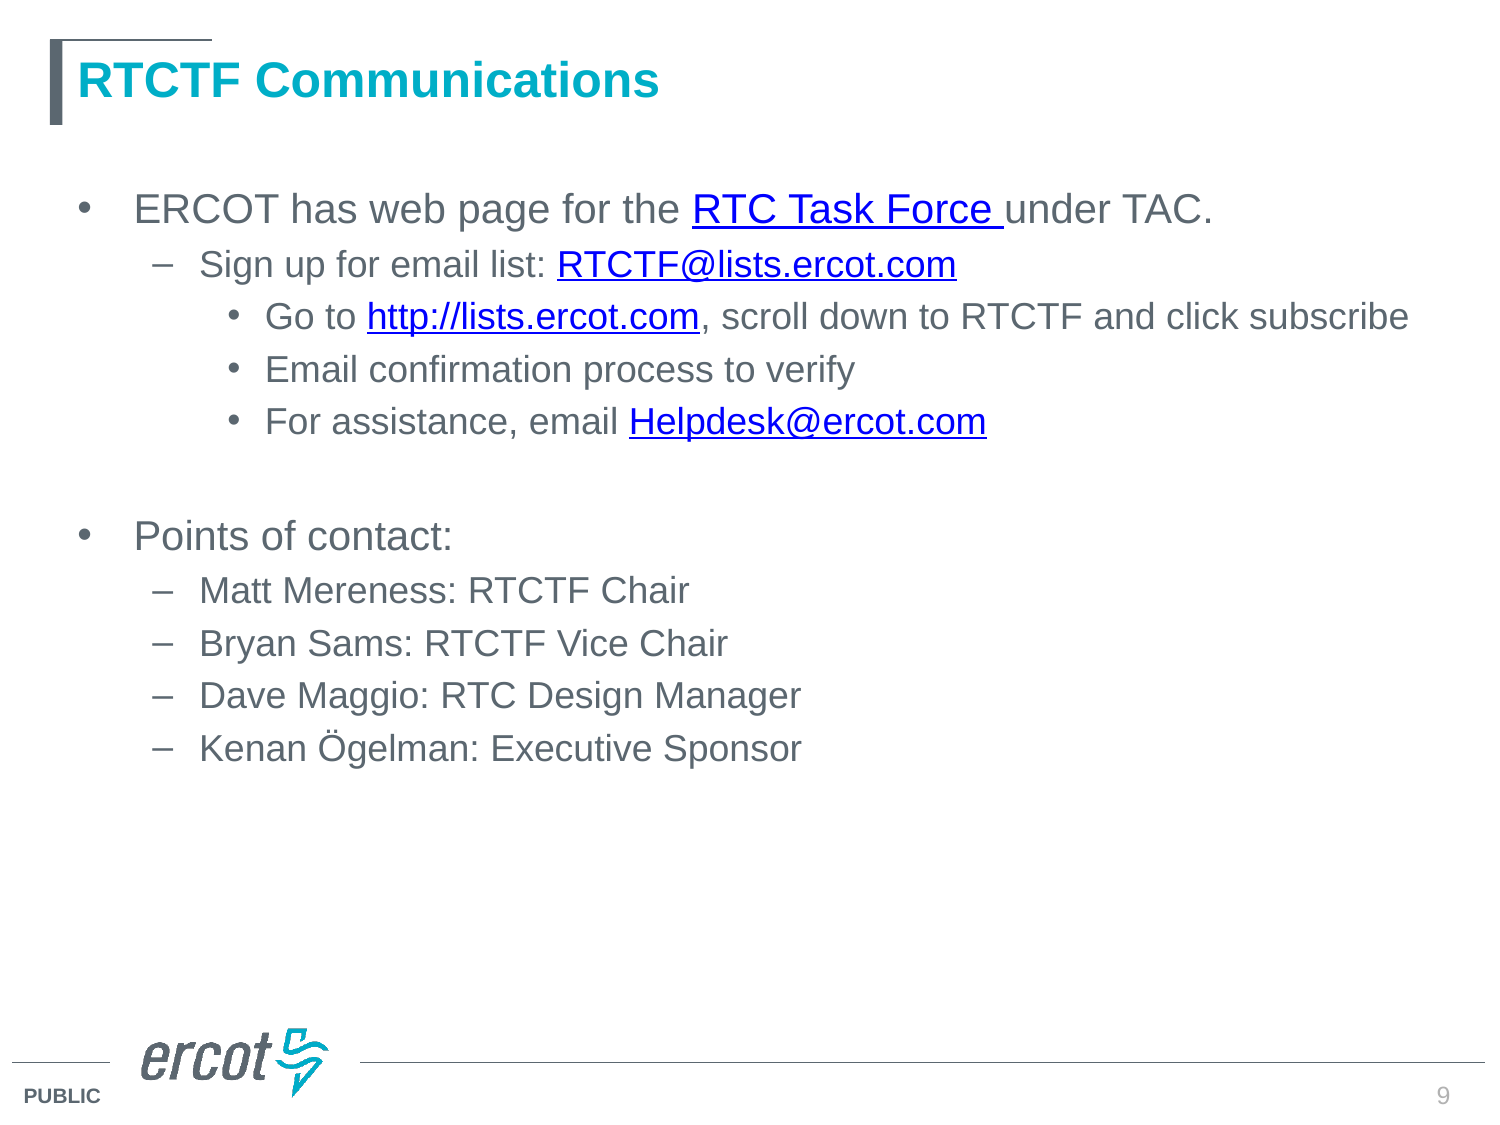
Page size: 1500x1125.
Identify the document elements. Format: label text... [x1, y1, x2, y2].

picture [137, 1024, 332, 1100]
text_box ERCOT has web page for the RTC Task Force under TAC. Sign up for email list: RTCTF@lists.ercot.com Go to http://lists.ercot.com, scroll down to RTCTF and click subscribe Email confirmation process to verify For assistance, email Helpdesk@ercot.com Points of contact: Matt Mereness: RTCTF Chair Bryan Sams: RTCTF Vice Chair Dave Maggio: RTC Design Manager Kenan Ögelman: Executive Sponsor [62, 174, 1450, 929]
slide_number 9 [1400, 1076, 1488, 1113]
title RTCTF Communications [62, 39, 1450, 125]
